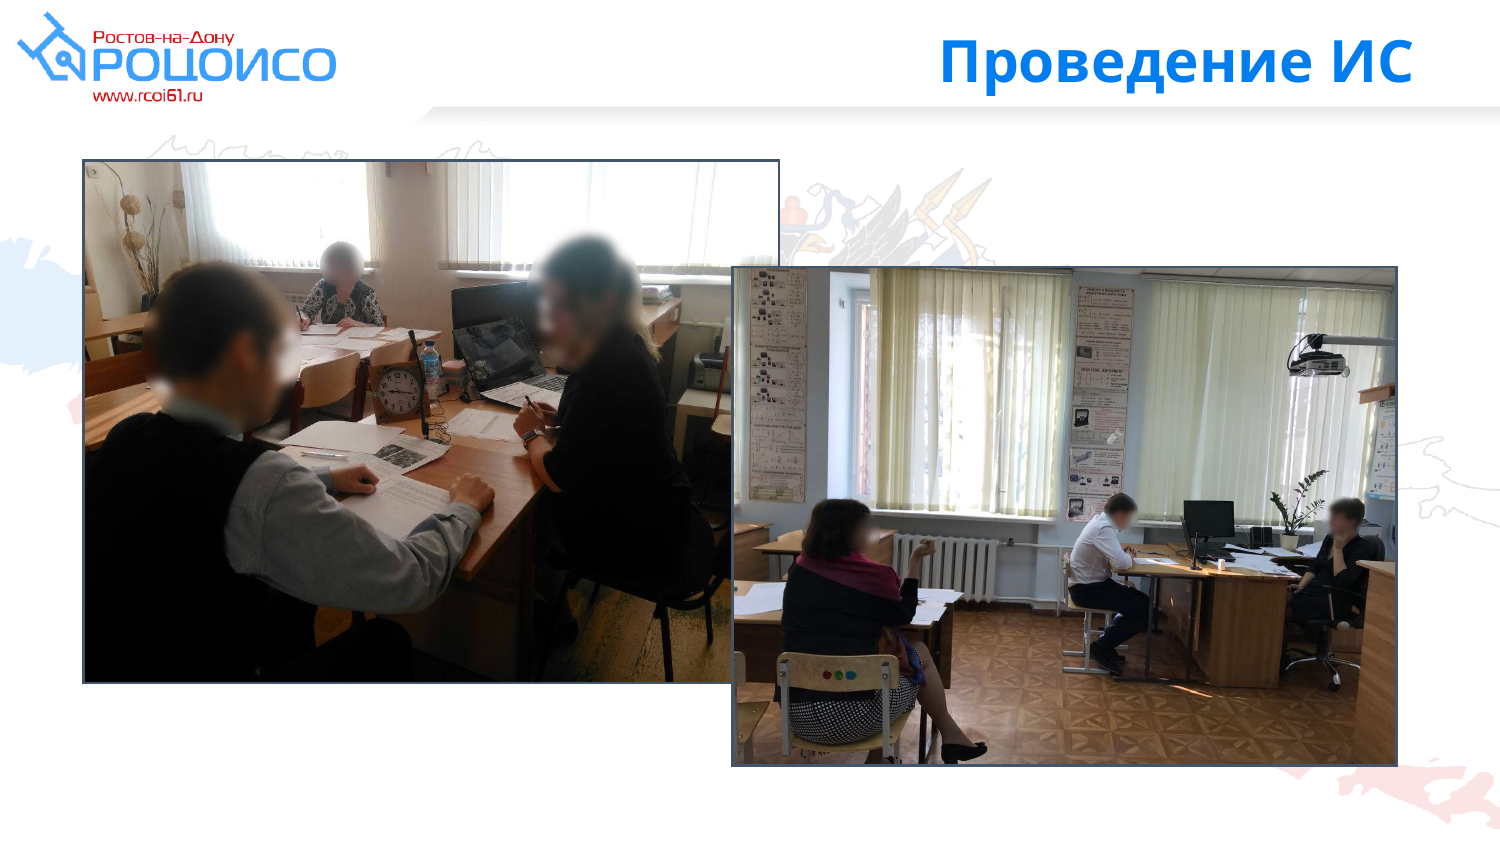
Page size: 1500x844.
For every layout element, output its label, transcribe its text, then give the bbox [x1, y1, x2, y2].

picture [0, 0, 1500, 844]
text_box Проведение ИС [135, 20, 1430, 107]
